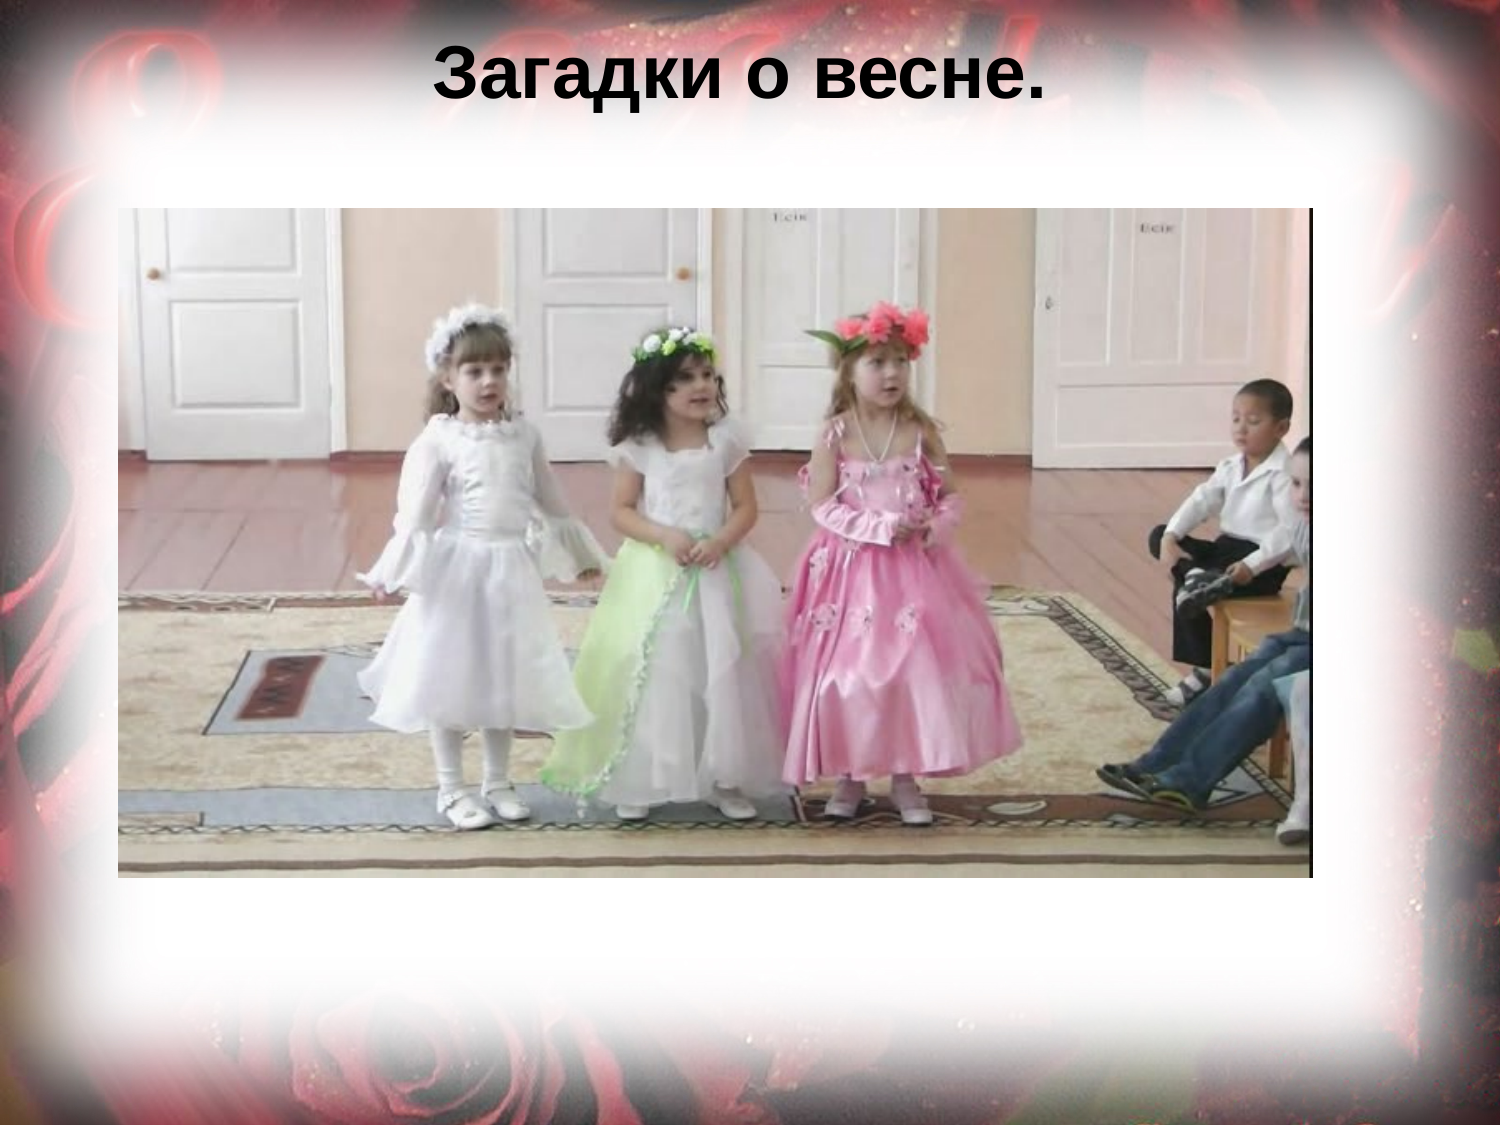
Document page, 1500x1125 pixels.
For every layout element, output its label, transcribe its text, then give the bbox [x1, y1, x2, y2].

picture [0, 0, 1500, 1125]
title Загадки о весне. [64, 42, 1416, 185]
